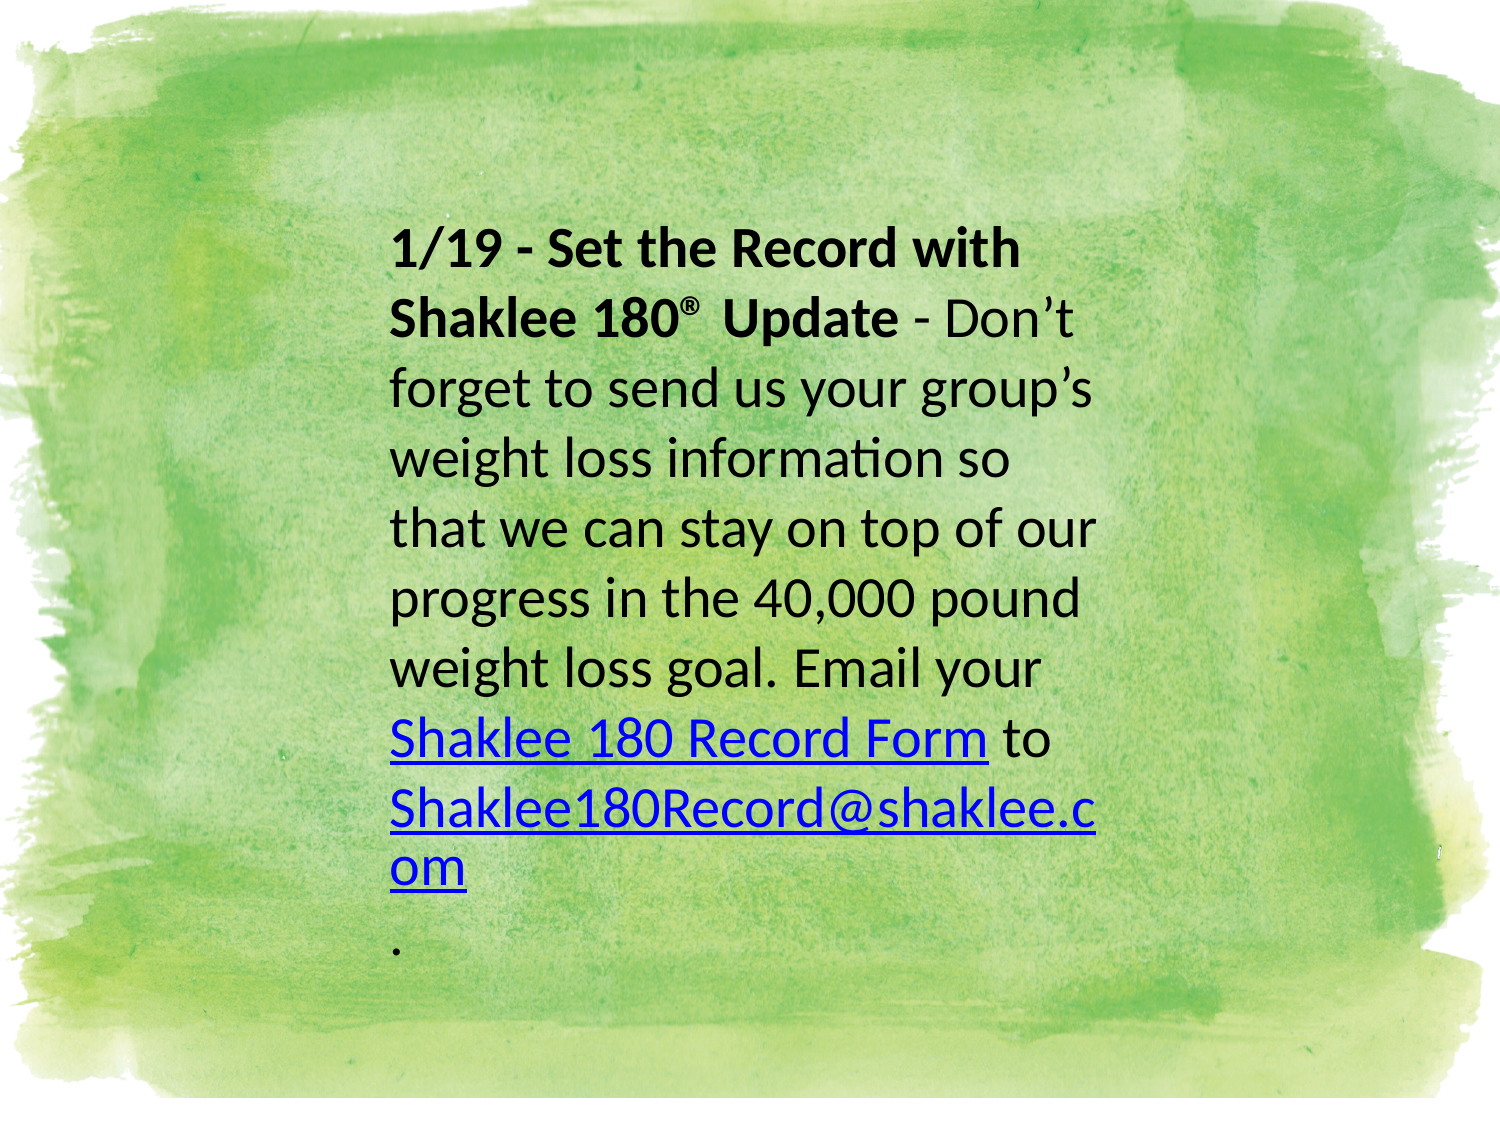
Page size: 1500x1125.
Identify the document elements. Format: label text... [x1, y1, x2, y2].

text_box 1/19 - Set the Record with Shaklee 180® Update - Don’t forget to send us your group’s weight loss information so that we can stay on top of our progress in the 40,000 pound weight loss goal. Email your Shaklee 180 Record Form to Shaklee180Record@shaklee.com. [374, 201, 1125, 916]
picture [0, 0, 1500, 1098]
